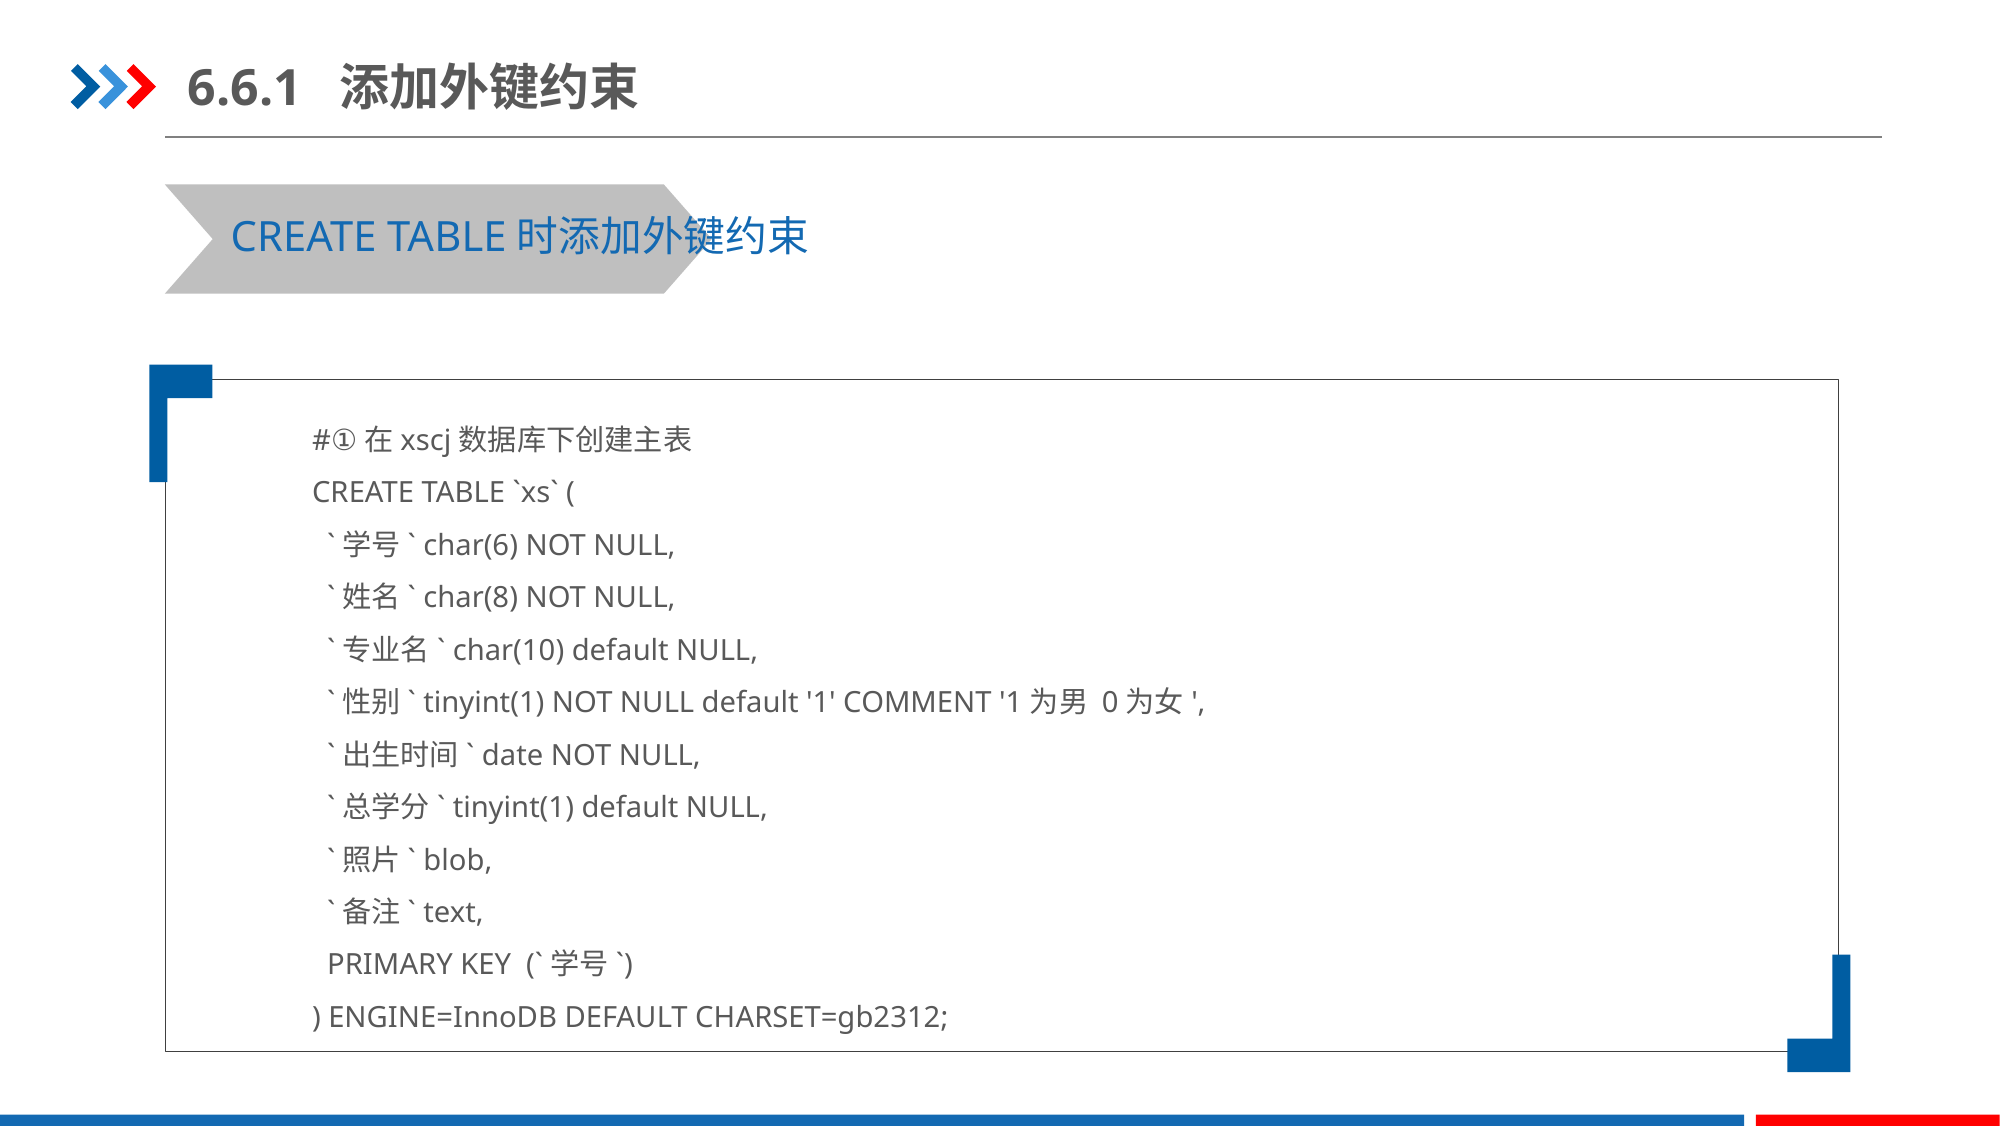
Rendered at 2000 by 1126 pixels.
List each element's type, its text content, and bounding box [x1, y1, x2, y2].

text_box CREATE TABLE时添加外键约束 [215, 202, 824, 267]
text_box [164, 184, 688, 294]
text_box [1785, 953, 1852, 1074]
text_box 6.6.1 添加外键约束 [187, 43, 827, 127]
text_box [163, 378, 1841, 1053]
text_box [147, 363, 215, 484]
